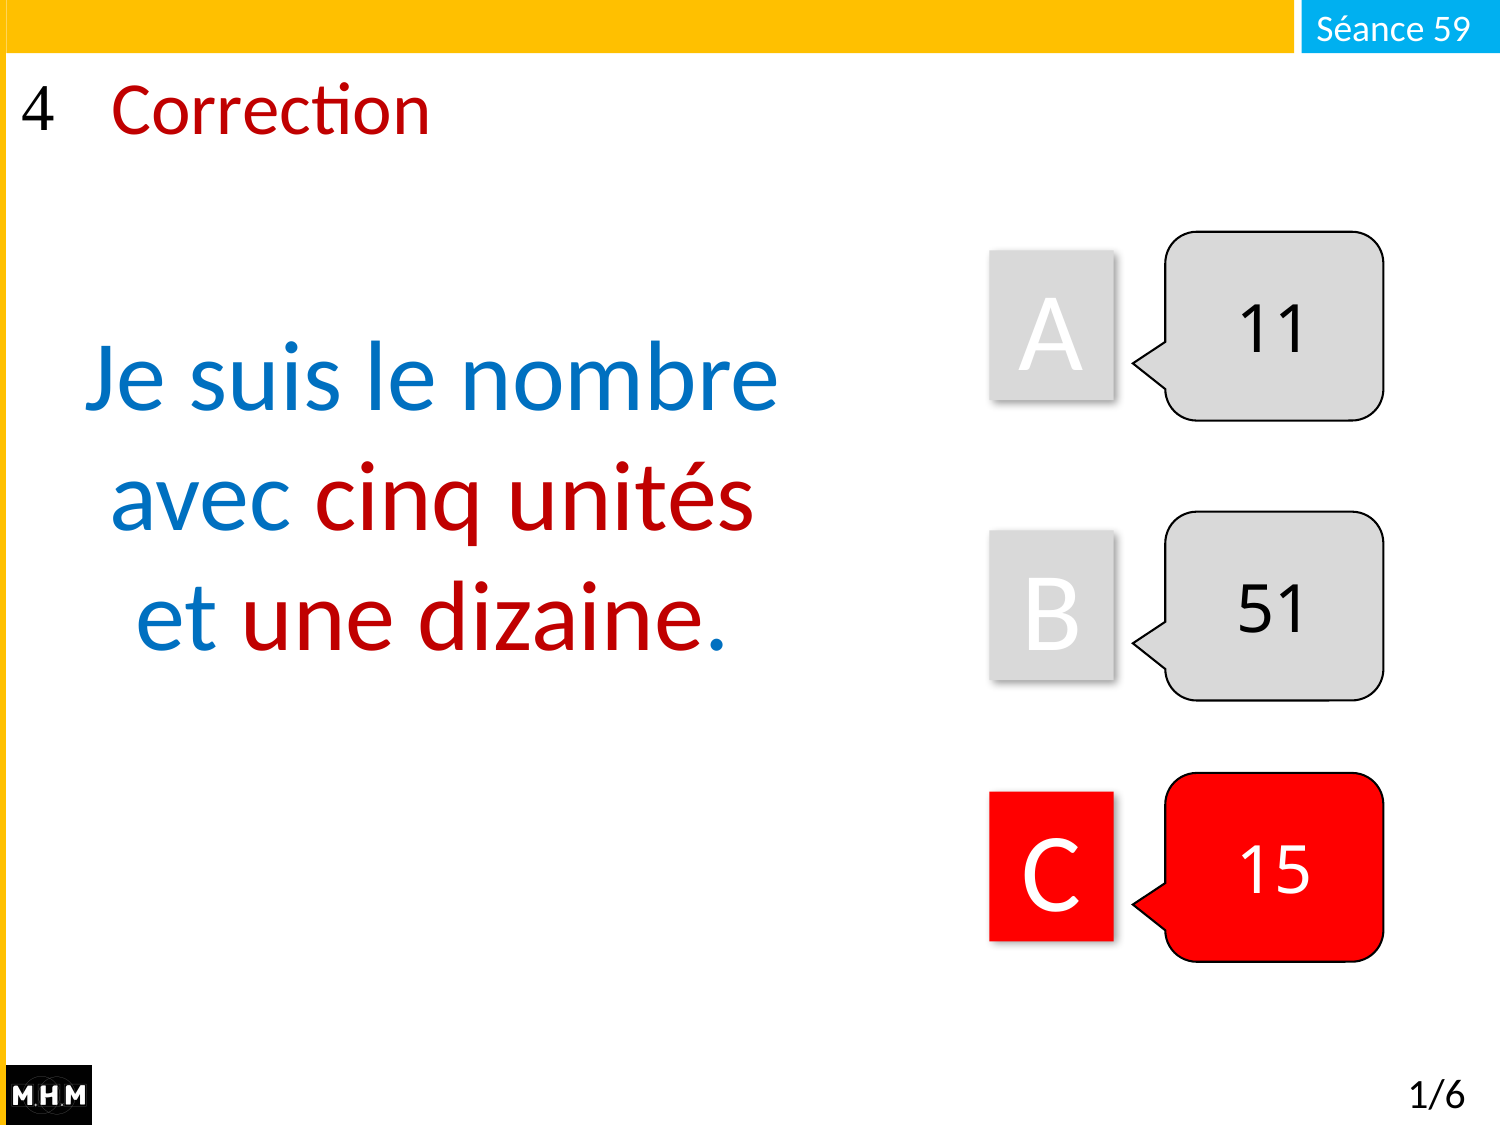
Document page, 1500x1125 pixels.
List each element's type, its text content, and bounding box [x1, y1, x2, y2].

text_box 15 [1131, 771, 1385, 963]
text_box 51 [1131, 510, 1385, 702]
text_box A [989, 250, 1114, 401]
text_box C [989, 791, 1114, 942]
picture [6, 1065, 92, 1125]
list 1/6 [1373, 1064, 1500, 1125]
text_box 11 [1131, 230, 1385, 422]
text_box B [989, 530, 1114, 681]
title Correction [96, 60, 1391, 160]
text_box Je suis le nombre avec cinq unités et une dizaine. [67, 302, 798, 678]
